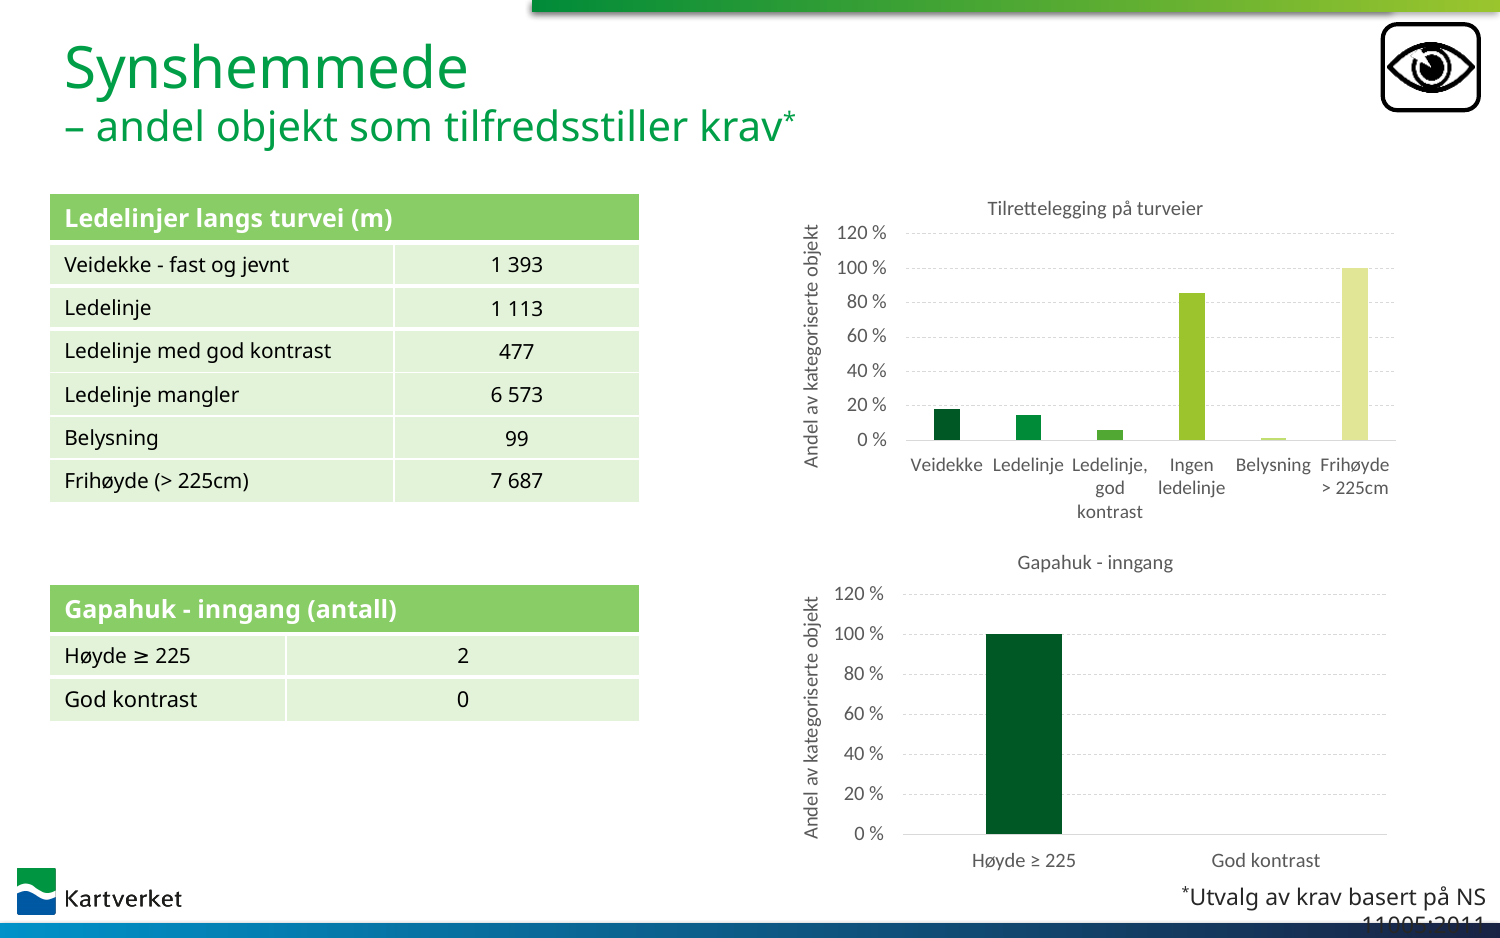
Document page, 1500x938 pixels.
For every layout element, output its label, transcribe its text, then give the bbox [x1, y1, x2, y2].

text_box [1382, 24, 1480, 111]
table_cell Belysning [50, 417, 393, 458]
table_cell 2 [287, 636, 639, 675]
table_cell Veidekke - fast og jevnt [50, 245, 393, 284]
table_cell 99 [395, 417, 639, 458]
text_box Synshemmede – andel objekt som tilfredsstiller krav* [49, 24, 1431, 158]
table_cell 0 [287, 679, 639, 721]
picture [791, 541, 1400, 880]
table_cell 1 113 [395, 288, 639, 327]
table_header Gapahuk - inngang (antall) [50, 585, 639, 632]
table_cell Ledelinje [50, 288, 393, 327]
text_box *Utvalg av krav basert på NS 11005:2011 [1068, 873, 1500, 938]
table_cell Høyde ≥ 225 [50, 636, 285, 675]
picture [791, 187, 1400, 526]
table_cell 477 [395, 331, 639, 372]
table_cell God kontrast [50, 679, 285, 721]
table_cell 7 687 [395, 460, 639, 502]
table_cell Frihøyde (> 225cm) [50, 460, 393, 502]
table_header Ledelinjer langs turvei (m) [50, 194, 639, 240]
table_cell Ledelinje med god kontrast [50, 331, 393, 372]
table_cell Ledelinje mangler [50, 373, 393, 415]
table_cell 1 393 [395, 245, 639, 284]
table_cell 6 573 [395, 373, 639, 415]
